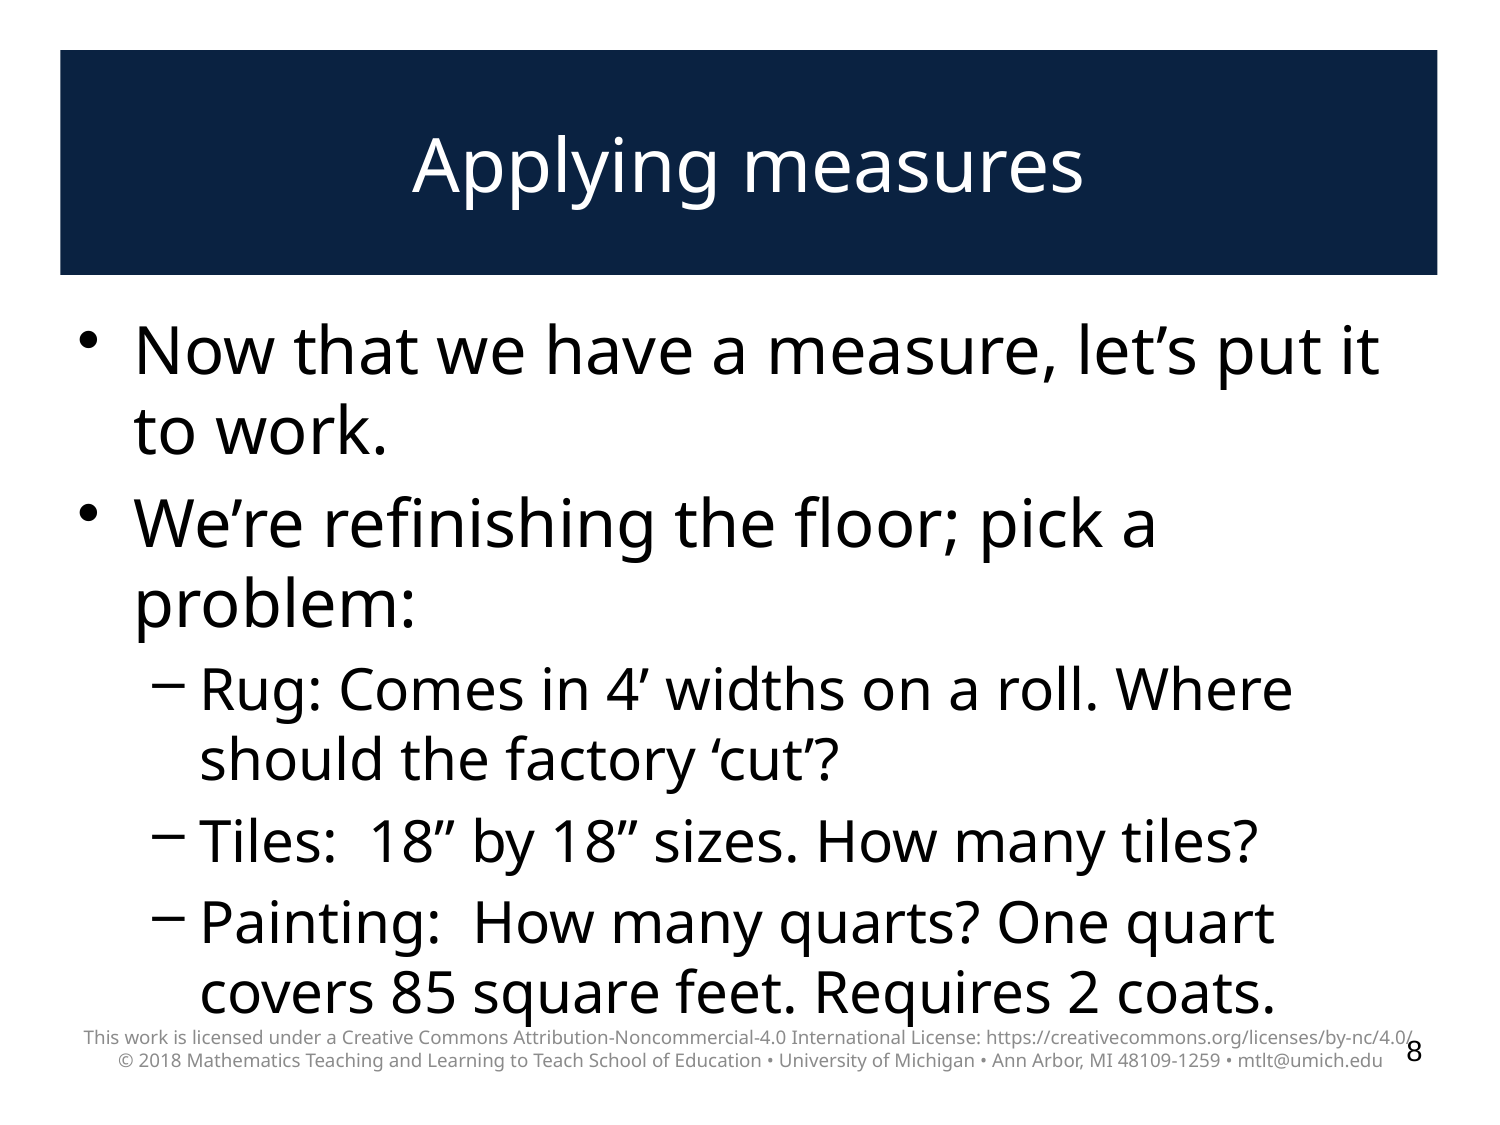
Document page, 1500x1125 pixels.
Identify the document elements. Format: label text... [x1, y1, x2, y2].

list Now that we have a measure, let’s put it to work. We’re refinishing the floor; pick a problem: Rug: Comes in 4’ widths on a roll. Where should the factory ‘cut’? Tiles: 18” by 18” sizes. How many tiles? Painting: How many quarts? One quart covers 85 square feet. Requires 2 coats. [62, 299, 1438, 1005]
footer This work is licensed under a Creative Commons Attribution-Noncommercial-4.0 International License: https://creativecommons.org/licenses/by-nc/4.0/ © 2018 Mathematics Teaching and Learning to Teach School of Education • University of Michigan • Ann Arbor, MI 48109-1259 • mtlt@umich.edu [62, 1009, 1438, 1088]
title Applying measures [60, 50, 1438, 275]
slide_number 8 [1337, 1024, 1438, 1088]
